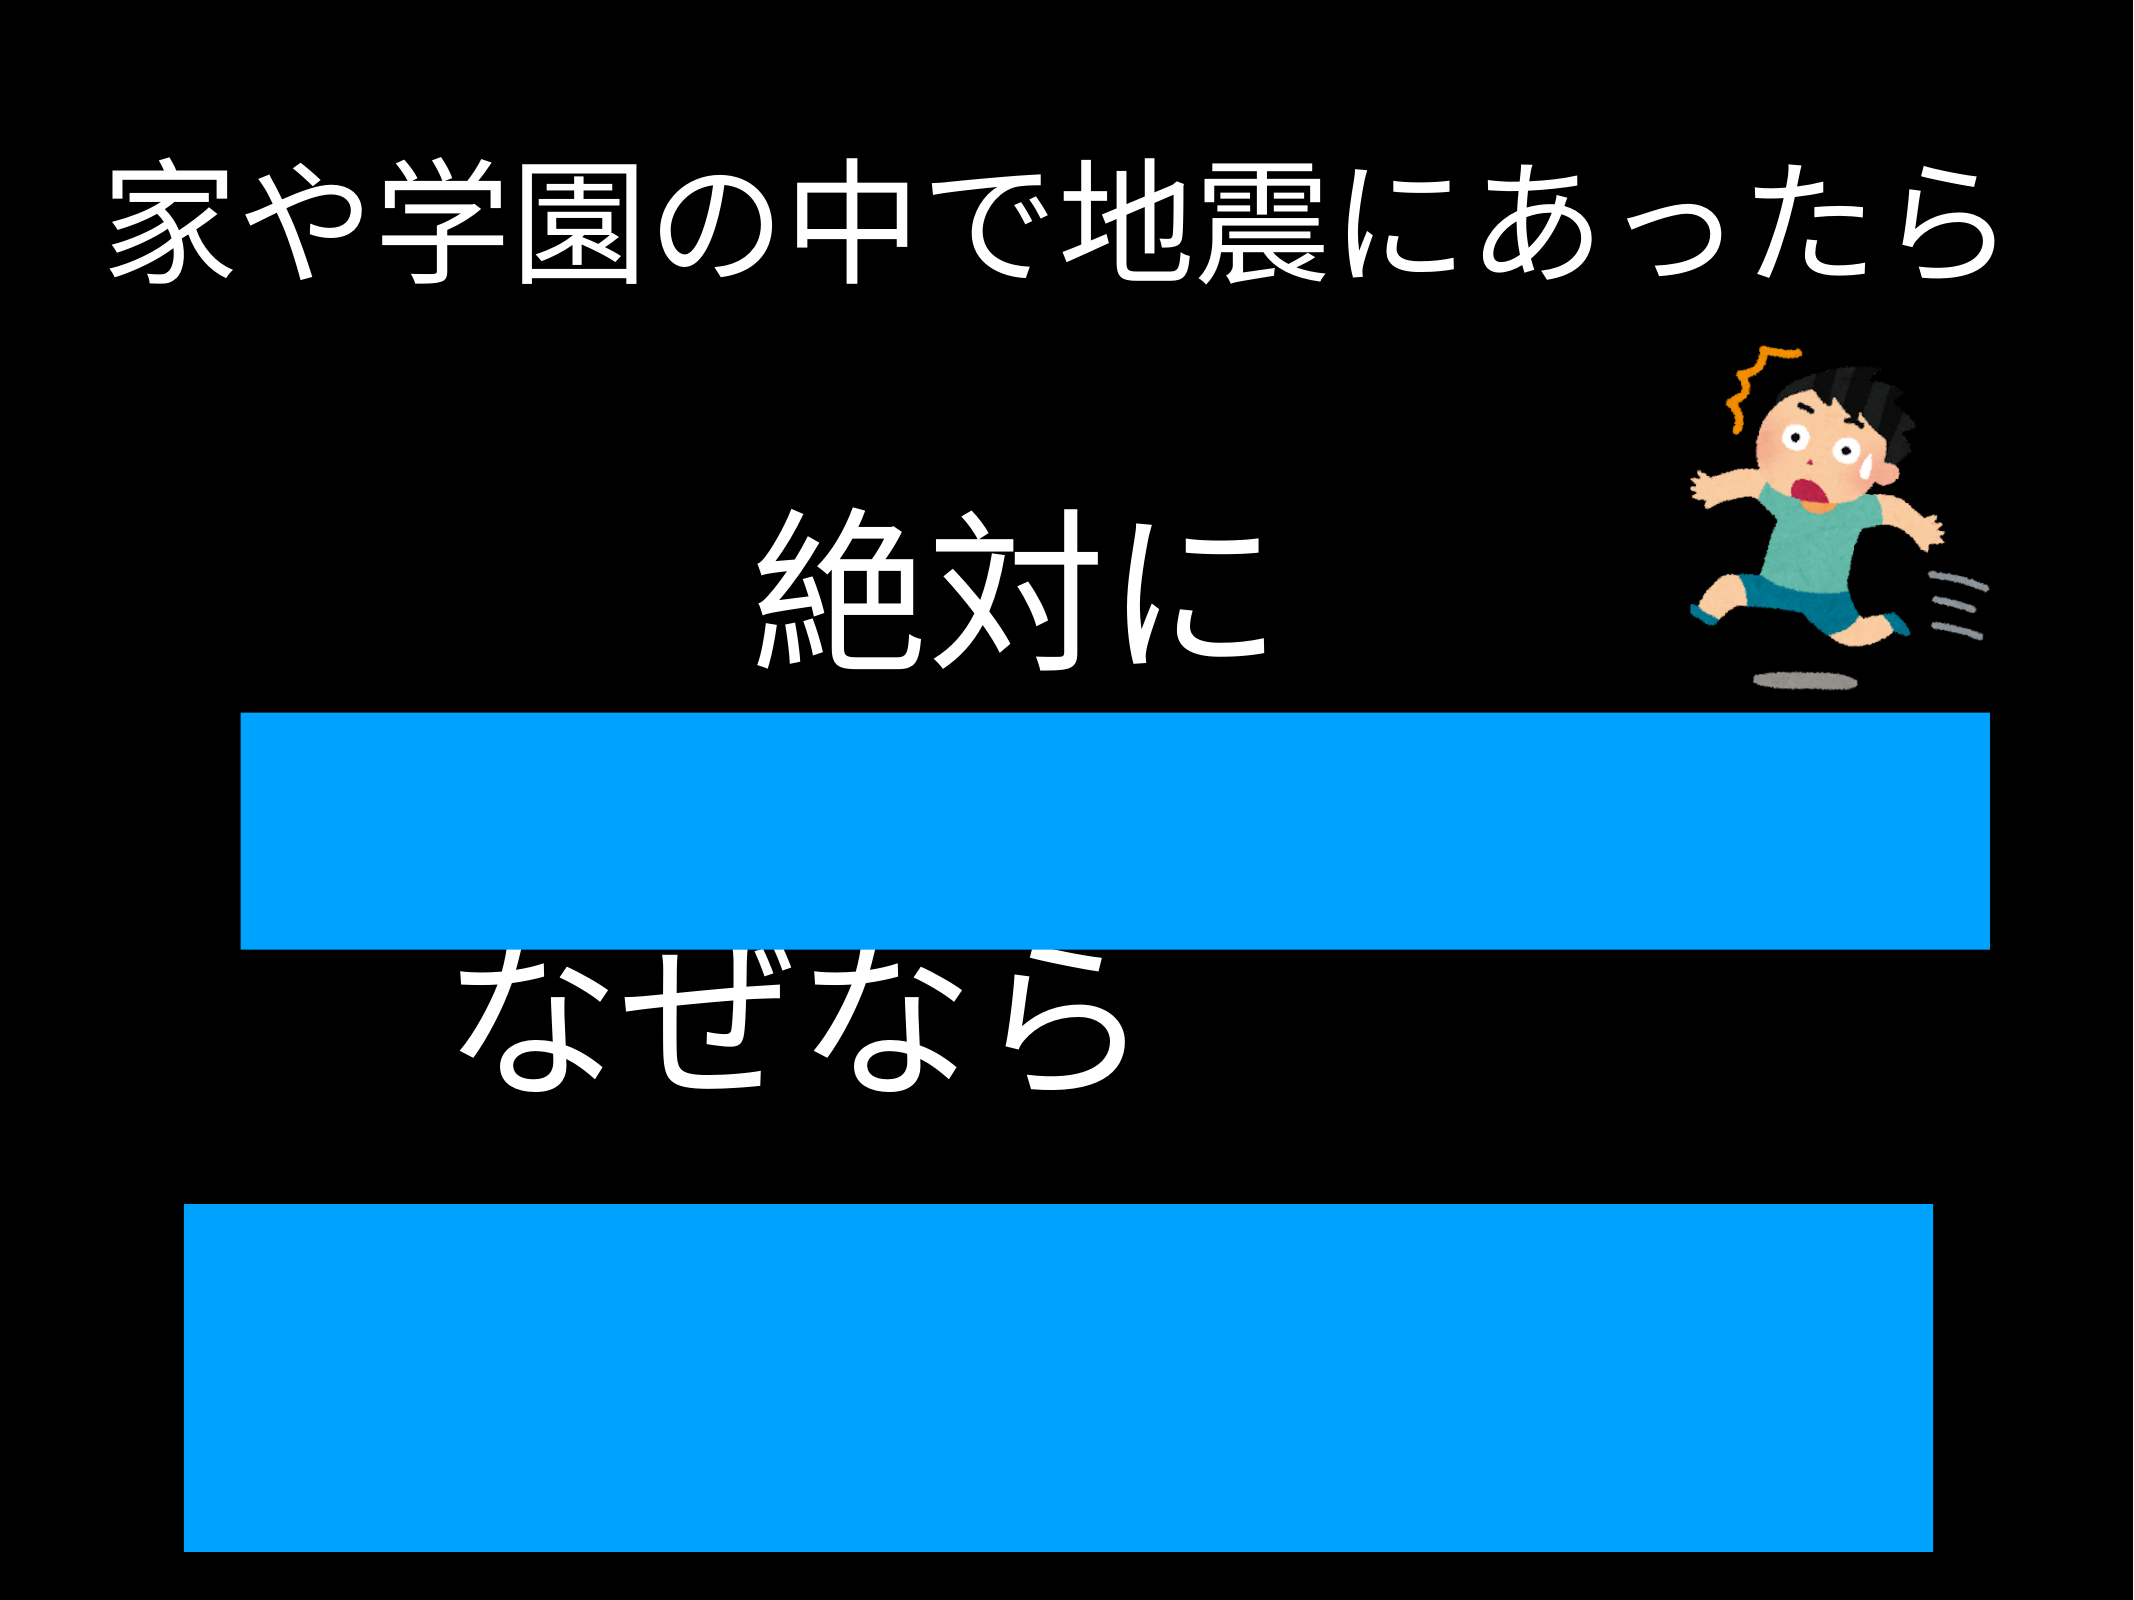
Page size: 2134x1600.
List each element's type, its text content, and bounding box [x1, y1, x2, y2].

title 家や学園の中で地震にあったら [89, 41, 2028, 397]
text_box 絶対に なぜなら [303, 950, 1292, 1127]
text_box [240, 712, 1990, 950]
text_box [183, 1204, 1934, 1552]
picture [1690, 286, 2006, 766]
text_box 絶対に なぜなら [303, 472, 1292, 712]
